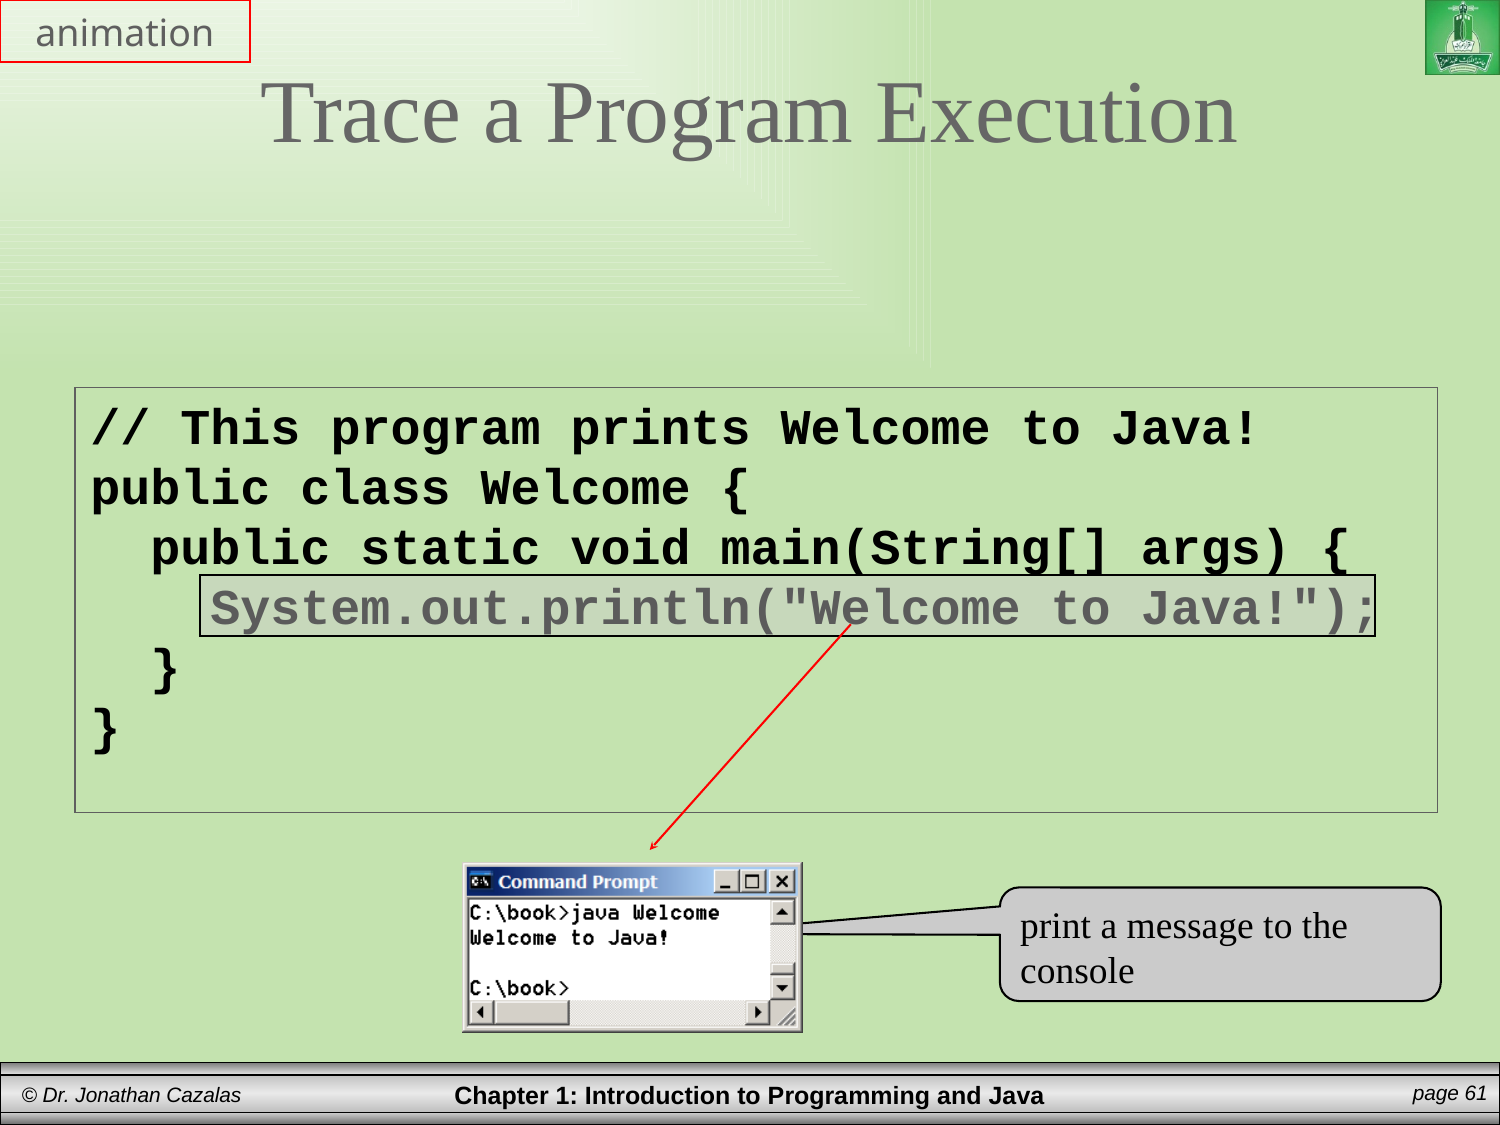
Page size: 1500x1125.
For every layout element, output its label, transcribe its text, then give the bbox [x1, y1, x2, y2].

text_box [649, 841, 659, 850]
text_box print a message to the console [803, 887, 1441, 1002]
picture [462, 862, 803, 1033]
text_box [200, 574, 1375, 636]
picture [1425, 0, 1500, 75]
text_box // This program prints Welcome to Java! public class Welcome { public static void main(String[] args) { System.out.println("Welcome to Java!"); } } [74, 387, 1438, 813]
text_box Trace a Program Execution [112, 62, 1388, 150]
text_box animation [0, 0, 250, 63]
